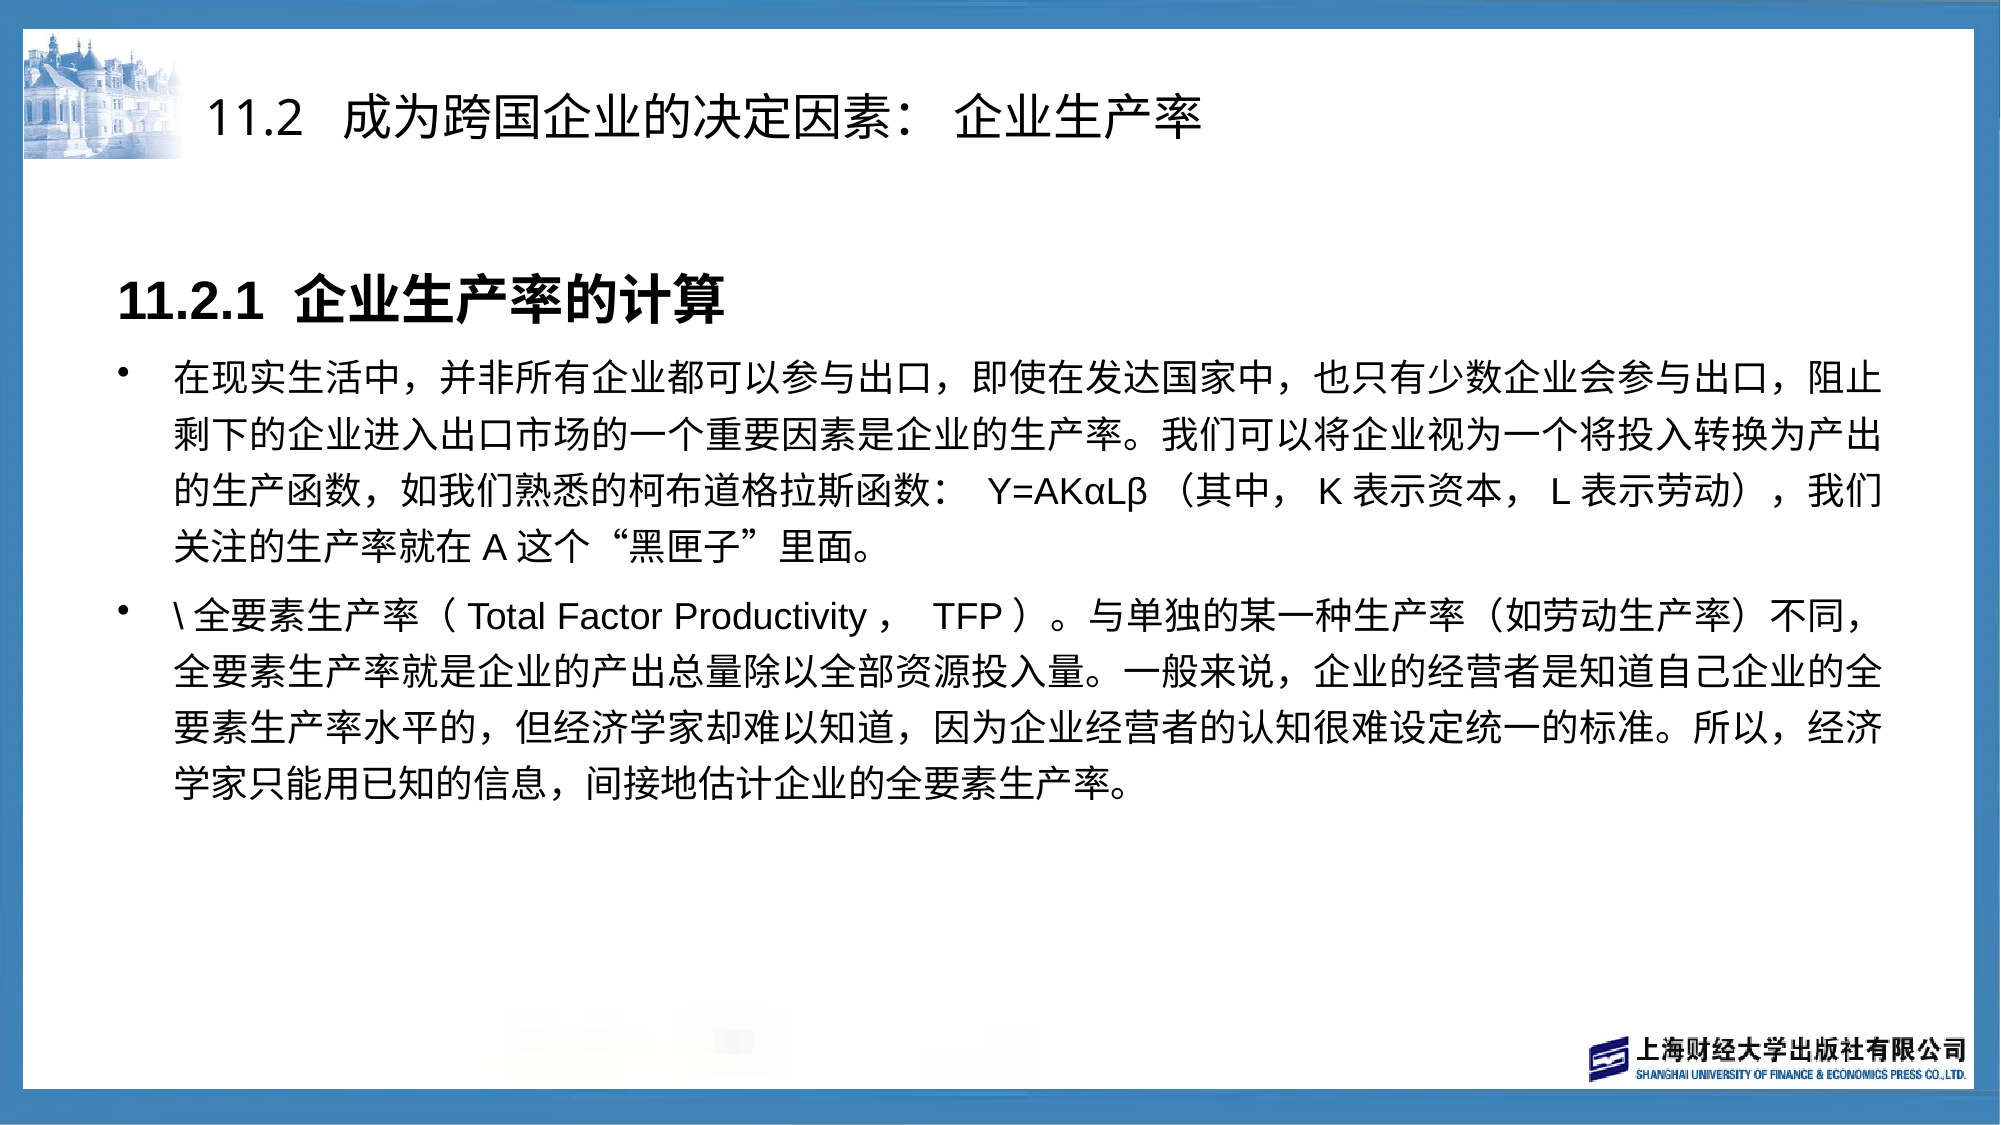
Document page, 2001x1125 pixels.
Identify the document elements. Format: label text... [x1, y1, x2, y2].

list 11.2.1 企业生产率的计算 在现实生活中，并非所有企业都可以参与出口，即使在发达国家中，也只有少数企业会参与出口，阻止剩下的企业进入出口市场的一个重要因素是企业的生产率。我们可以将企业视为一个将投入转换为产出的生产函数，如我们熟悉的柯布道格拉斯函数： Y=AKαLβ（其中，K表示资本，L表示劳动），我们关注的生产率就在A这个“黑匣子”里面。 \全要素生产率（Total Factor Productivity， TFP）。与单独的某一种生产率（如劳动生产率）不同，全要素生产率就是企业的产出总量除以全部资源投入量。一般来说，企业的经营者是知道自己企业的全要素生产率水平的，但经济学家却难以知道，因为企业经营者的认知很难设定统一的标准。所以，经济学家只能用已知的信息，间接地估计企业的全要素生产率。 [102, 241, 1898, 1065]
title 11.2 成为跨国企业的决定因素： 企业生产率 [190, 64, 1547, 168]
picture [0, 0, 2001, 1125]
